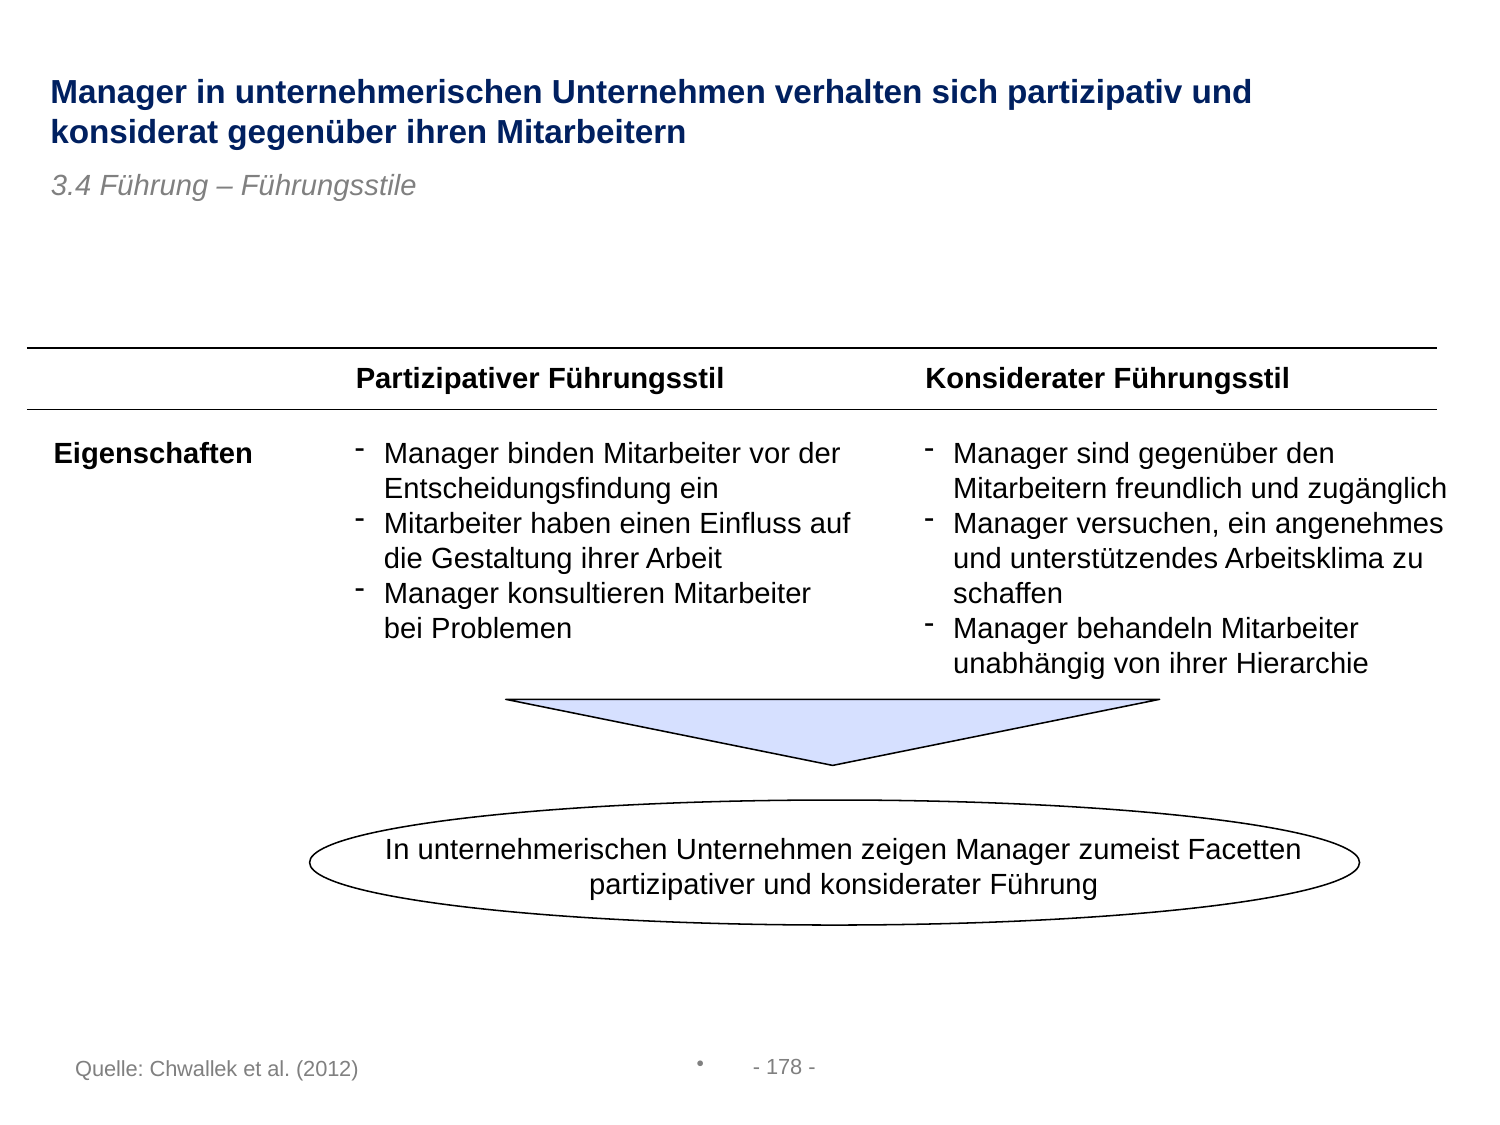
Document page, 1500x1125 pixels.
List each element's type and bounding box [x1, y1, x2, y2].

text_box [35, 63, 1433, 158]
text_box [60, 1046, 374, 1088]
text_box [36, 159, 433, 209]
text_box [910, 351, 1306, 402]
text_box [38, 427, 269, 477]
text_box [340, 427, 872, 652]
text_box [309, 800, 1360, 926]
slide_number [599, 1045, 913, 1093]
text_box [505, 699, 1160, 766]
text_box [341, 351, 741, 402]
text_box [909, 427, 1496, 687]
